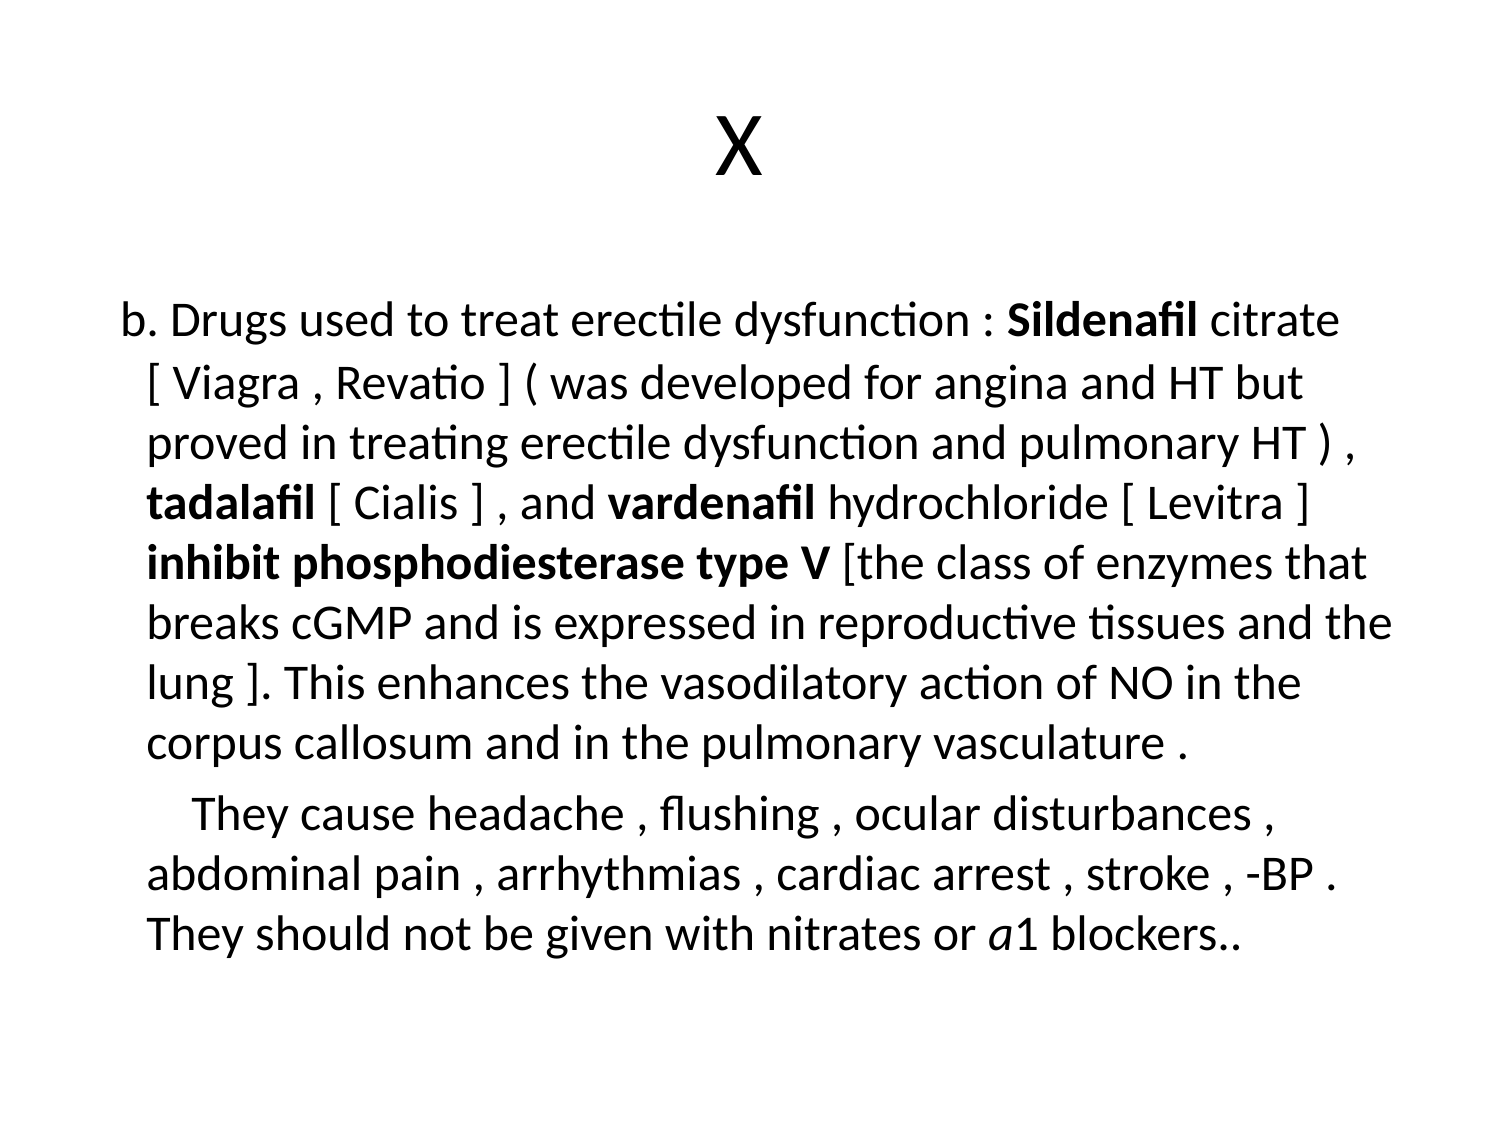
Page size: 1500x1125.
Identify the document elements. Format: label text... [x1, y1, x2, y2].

title X [75, 45, 1425, 233]
list b. Drugs used to treat erectile dysfunction : Sildenafil citrate [ Viagra , Revatio ] ( was developed for angina and HT but proved in treating erectile dysfunction and pulmonary HT ) , tadalafil [ Cialis ] , and vardenafil hydrochloride [ Levitra ] inhibit phosphodiesterase type V [the class of enzymes that breaks cGMP and is expressed in reproductive tissues and the lung ]. This enhances the vasodilatory action of NO in the corpus callosum and in the pulmonary vasculature . They cause headache , flushing , ocular disturbances , abdominal pain , arrhythmias , cardiac arrest , stroke , -BP . They should not be given with nitrates or a1 blockers.. [75, 262, 1425, 1005]
